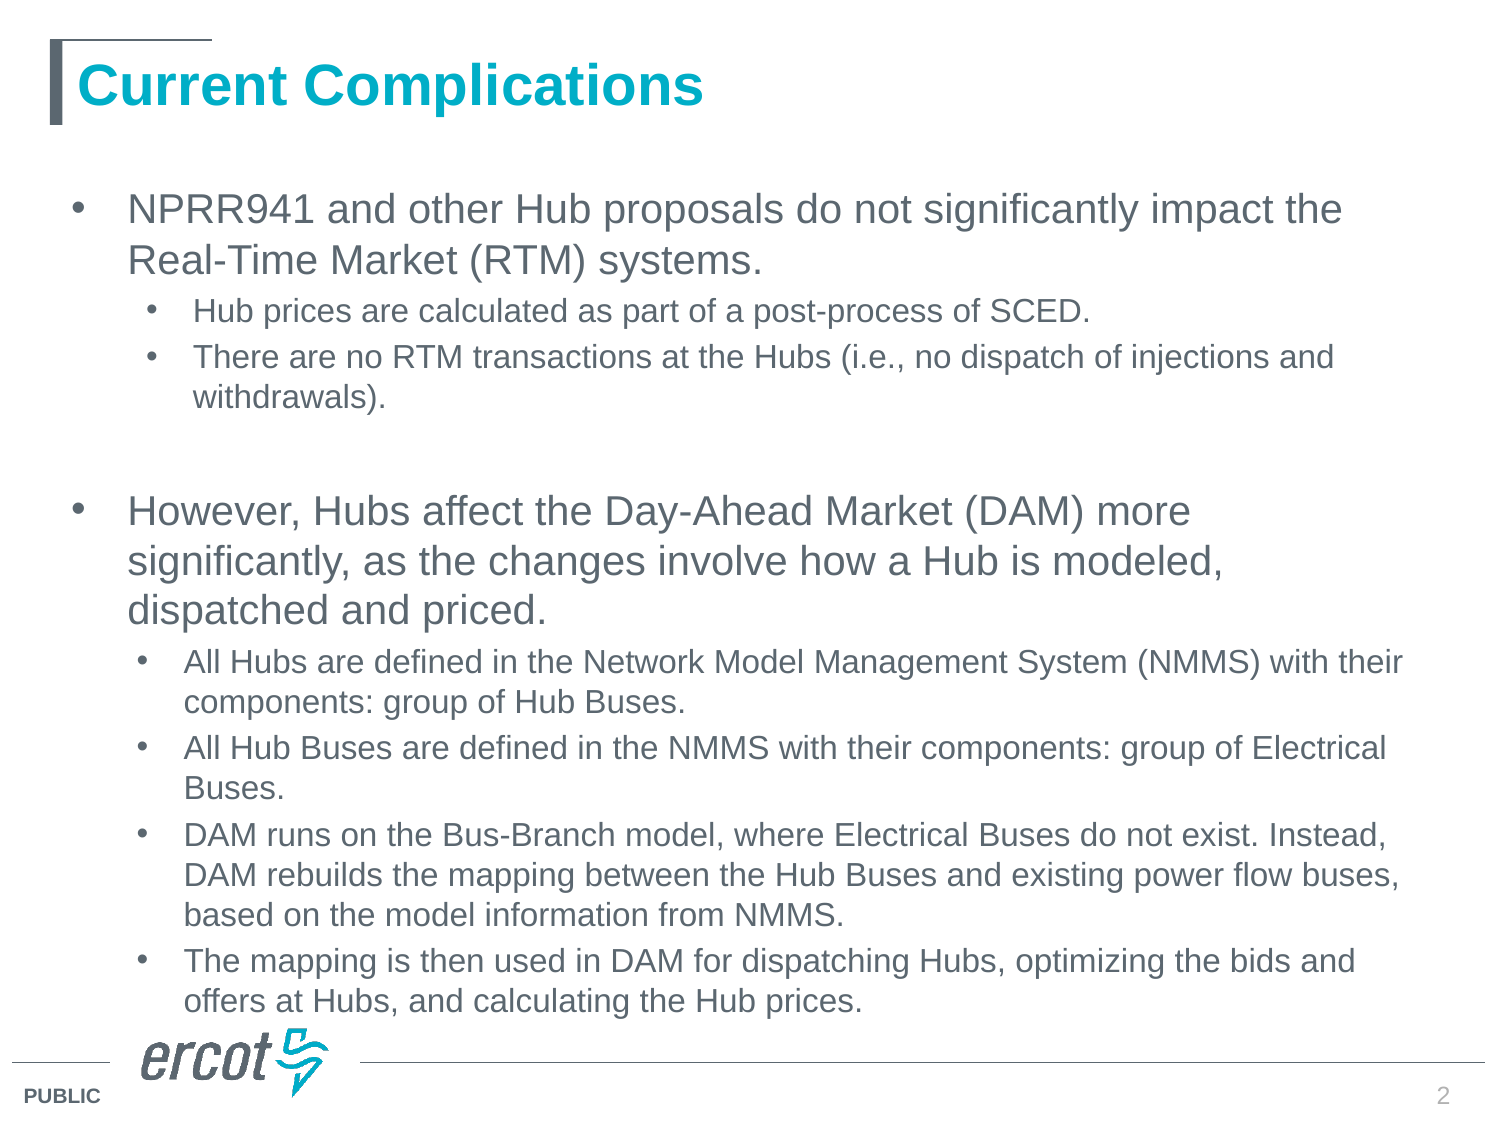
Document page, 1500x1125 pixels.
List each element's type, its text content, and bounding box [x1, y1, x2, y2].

list NPRR941 and other Hub proposals do not significantly impact the Real-Time Market (RTM) systems. Hub prices are calculated as part of a post-process of SCED. There are no RTM transactions at the Hubs (i.e., no dispatch of injections and withdrawals). However, Hubs affect the Day-Ahead Market (DAM) more significantly, as the changes involve how a Hub is modeled, dispatched and priced. All Hubs are defined in the Network Model Management System (NMMS) with their components: group of Hub Buses. All Hub Buses are defined in the NMMS with their components: group of Electrical Buses. DAM runs on the Bus-Branch model, where Electrical Buses do not exist. Instead, DAM rebuilds the mapping between the Hub Buses and existing power flow buses, based on the model information from NMMS. The mapping is then used in DAM for dispatching Hubs, optimizing the bids and offers at Hubs, and calculating the Hub prices. [56, 174, 1426, 1025]
picture [137, 1025, 332, 1100]
title Current Complications [62, 39, 1450, 125]
slide_number 2 [1400, 1076, 1488, 1113]
